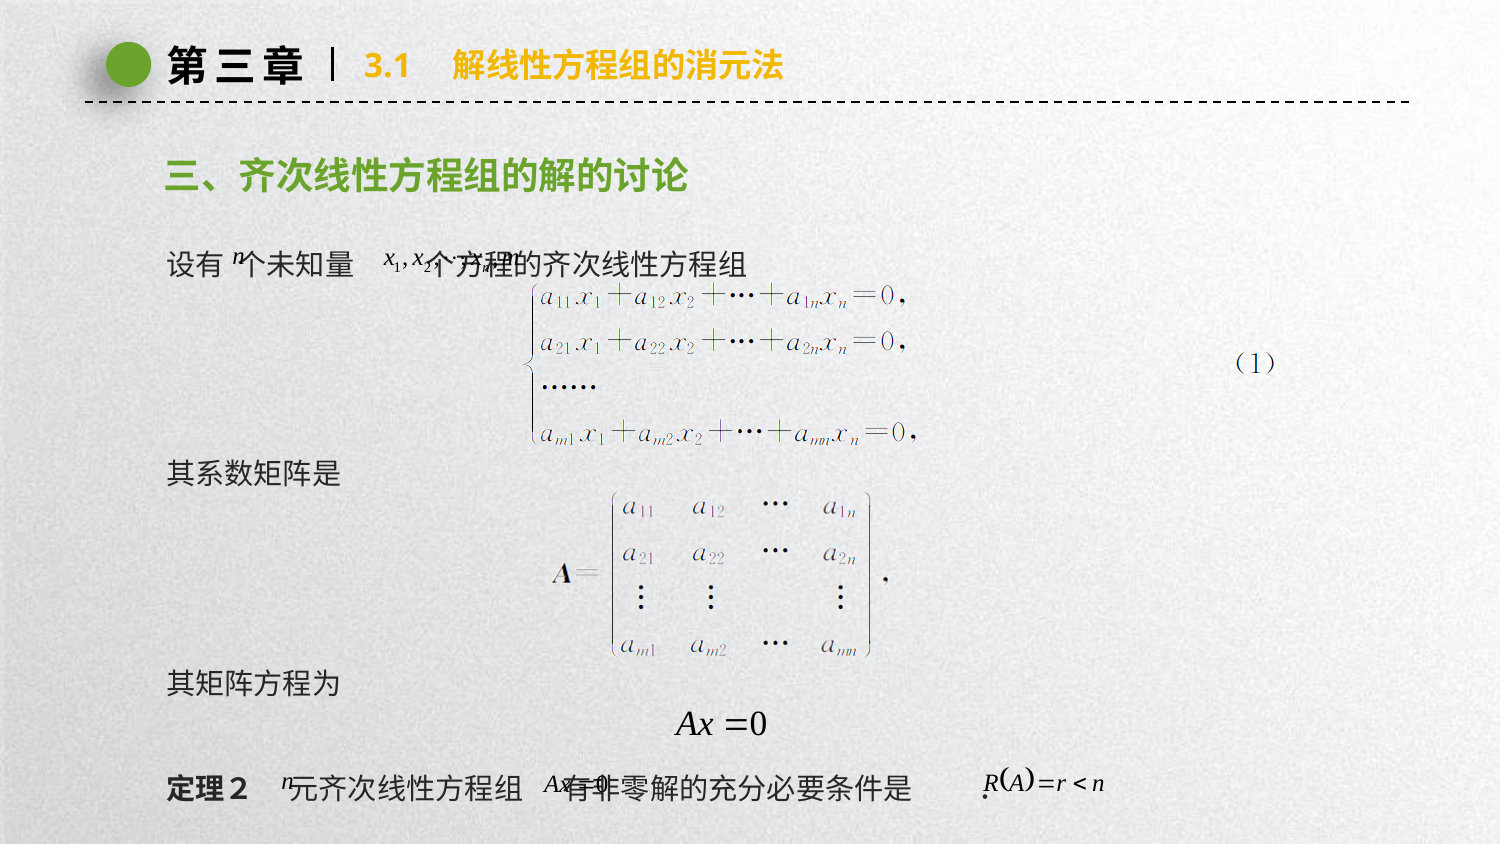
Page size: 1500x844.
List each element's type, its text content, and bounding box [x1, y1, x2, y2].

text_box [228, 247, 250, 272]
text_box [978, 766, 1111, 803]
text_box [378, 240, 525, 276]
text_box 第三章 [152, 32, 320, 97]
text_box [538, 769, 612, 799]
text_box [277, 772, 299, 796]
text_box [104, 39, 152, 90]
text_box 设有 个未知量 个方程的齐次线性方程组 其系数矩阵是 其矩阵方程为 定理２ 元齐次线性方程组 有非零解的充分必要条件是 ． [151, 220, 1362, 813]
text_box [667, 702, 772, 745]
text_box 3.1 解线性方程组的消元法 [349, 37, 801, 92]
text_box 三、齐次线性方程组的解的讨论 [148, 144, 1360, 205]
picture [0, 0, 1500, 844]
